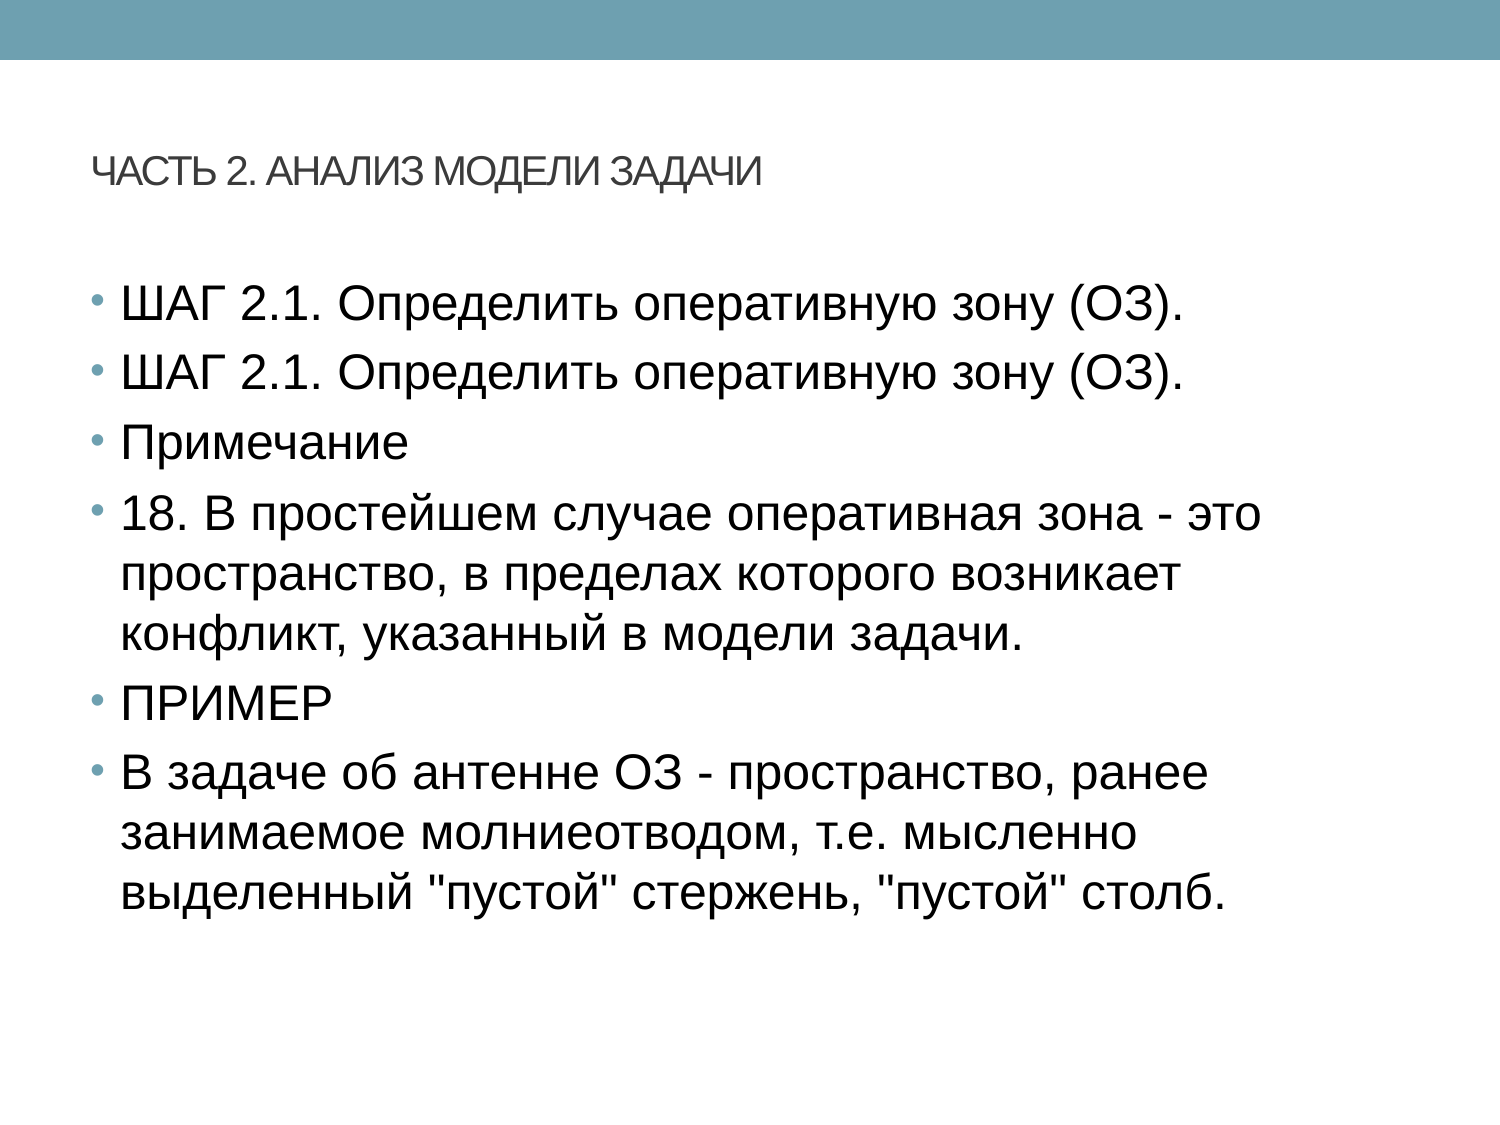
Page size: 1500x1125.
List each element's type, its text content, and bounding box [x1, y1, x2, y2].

list ШАГ 2.1. Определить оперативную зону (ОЗ). ШАГ 2.1. Определить оперативную зону (ОЗ). Примечание 18. В простейшем случае оперативная зона - это пространство, в пределах которого возникает конфликт, указанный в модели задачи. ПРИМЕР В задаче об антенне ОЗ - пространство, ранее занимаемое молниеотводом, т.е. мысленно выделенный "пустой" стержень, "пустой" столб. [75, 262, 1425, 1063]
title ЧАСТЬ 2. АНАЛИЗ МОДЕЛИ ЗАДАЧИ [75, 87, 1425, 250]
